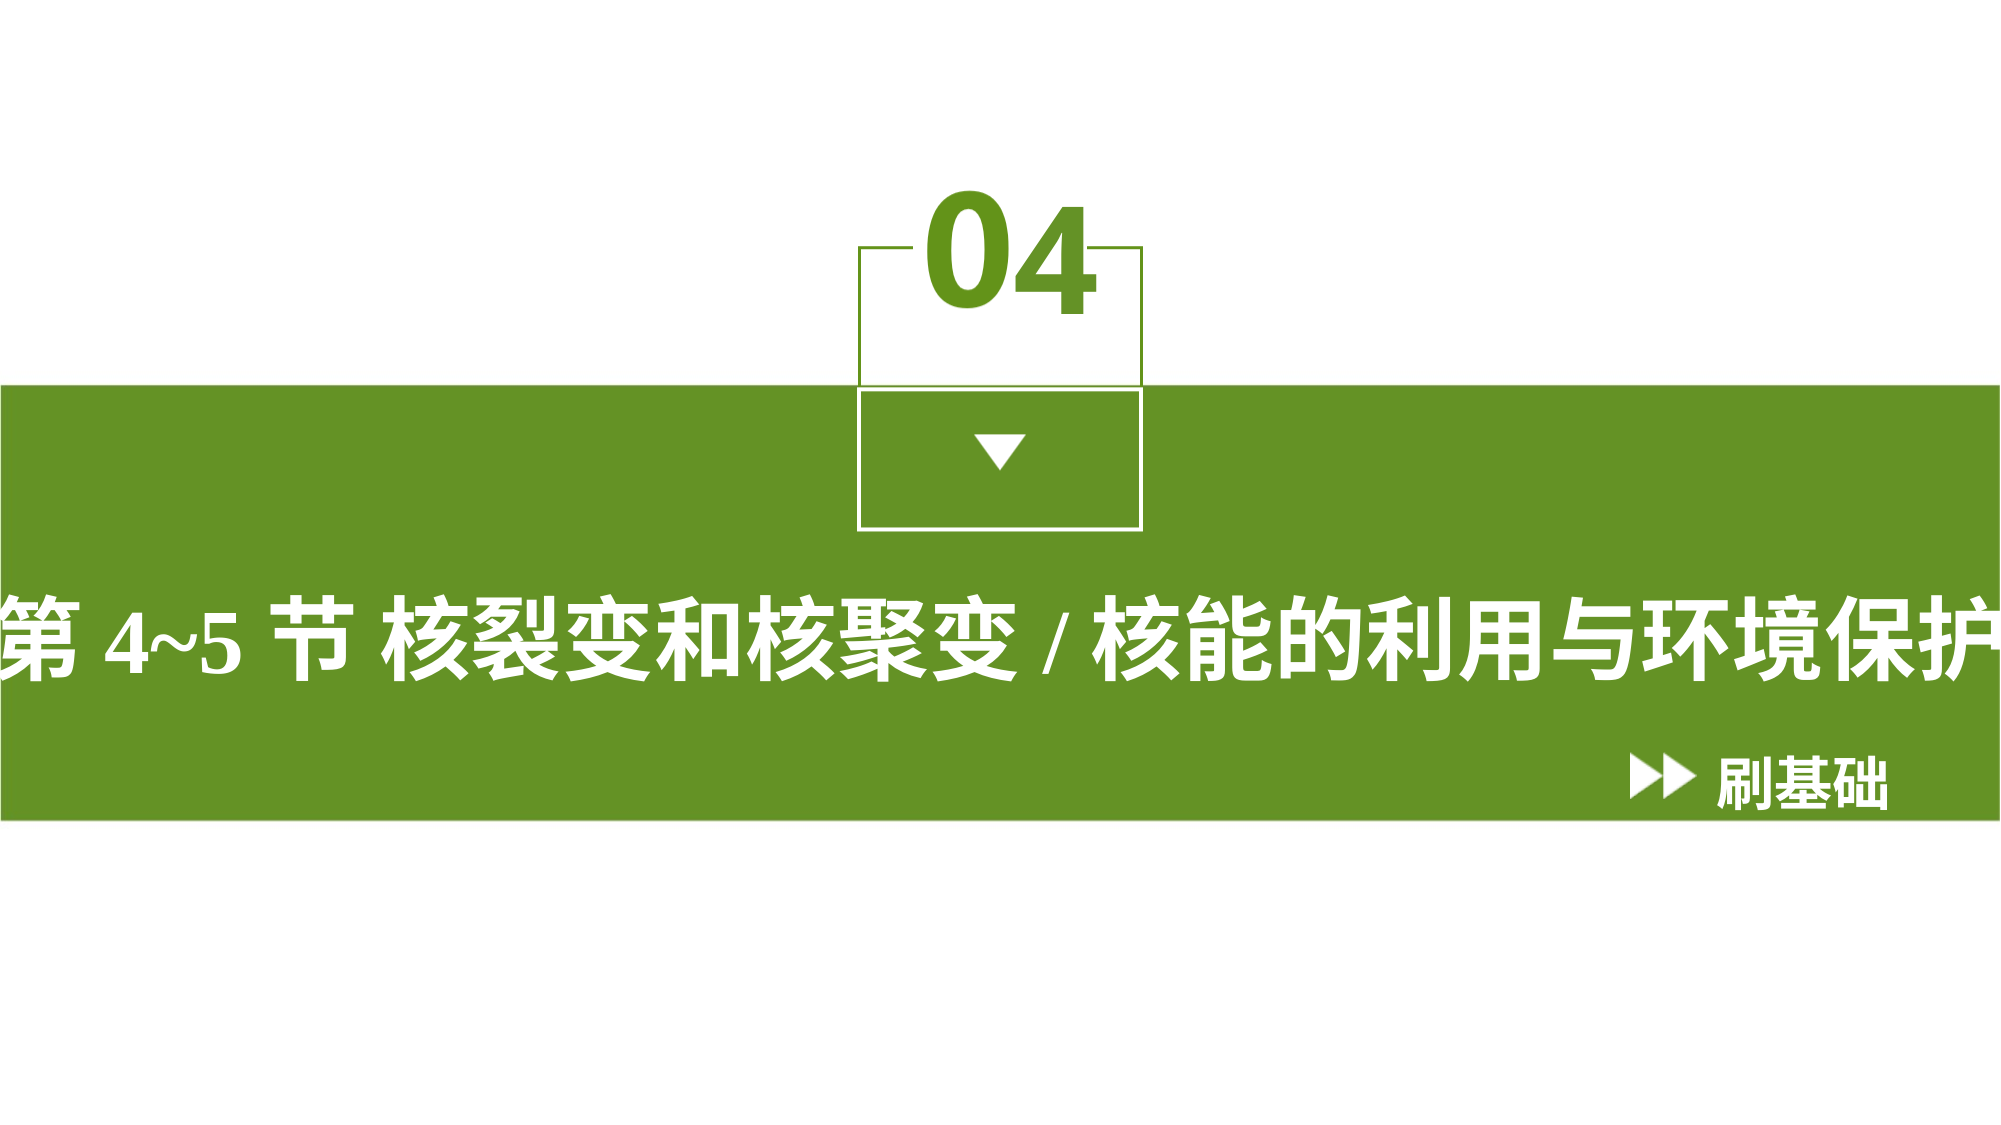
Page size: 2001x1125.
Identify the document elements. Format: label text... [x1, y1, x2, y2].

text_box 第4~5节 核裂变和核聚变/核能的利用与环境保护 [0, 572, 2000, 699]
picture [0, 0, 2000, 572]
picture [0, 699, 2000, 1125]
text_box 4 [1013, 156, 1173, 353]
text_box 刷基础 [1715, 718, 1997, 812]
